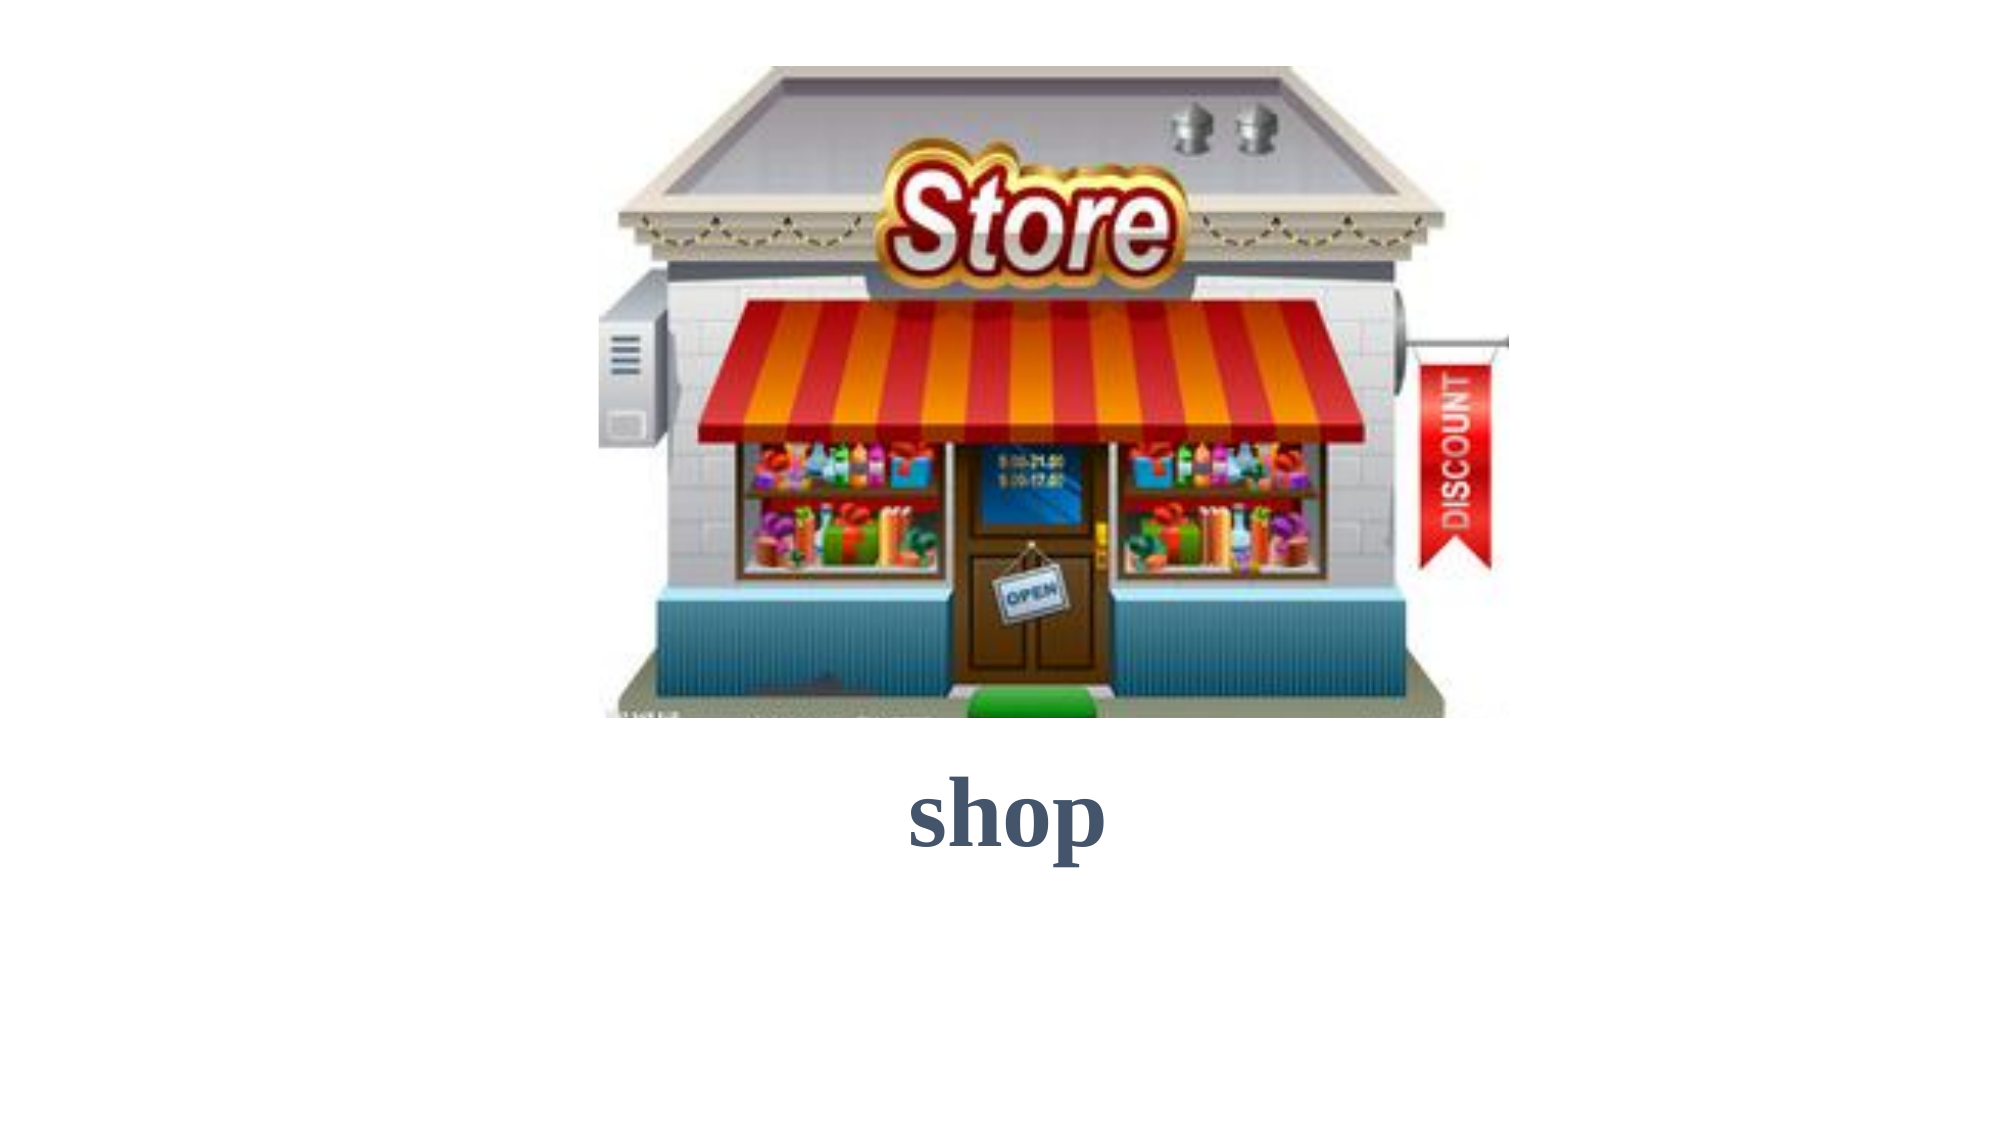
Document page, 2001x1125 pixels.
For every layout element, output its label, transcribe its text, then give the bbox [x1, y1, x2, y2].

picture [598, 66, 1509, 718]
text_box shop [893, 739, 1248, 875]
